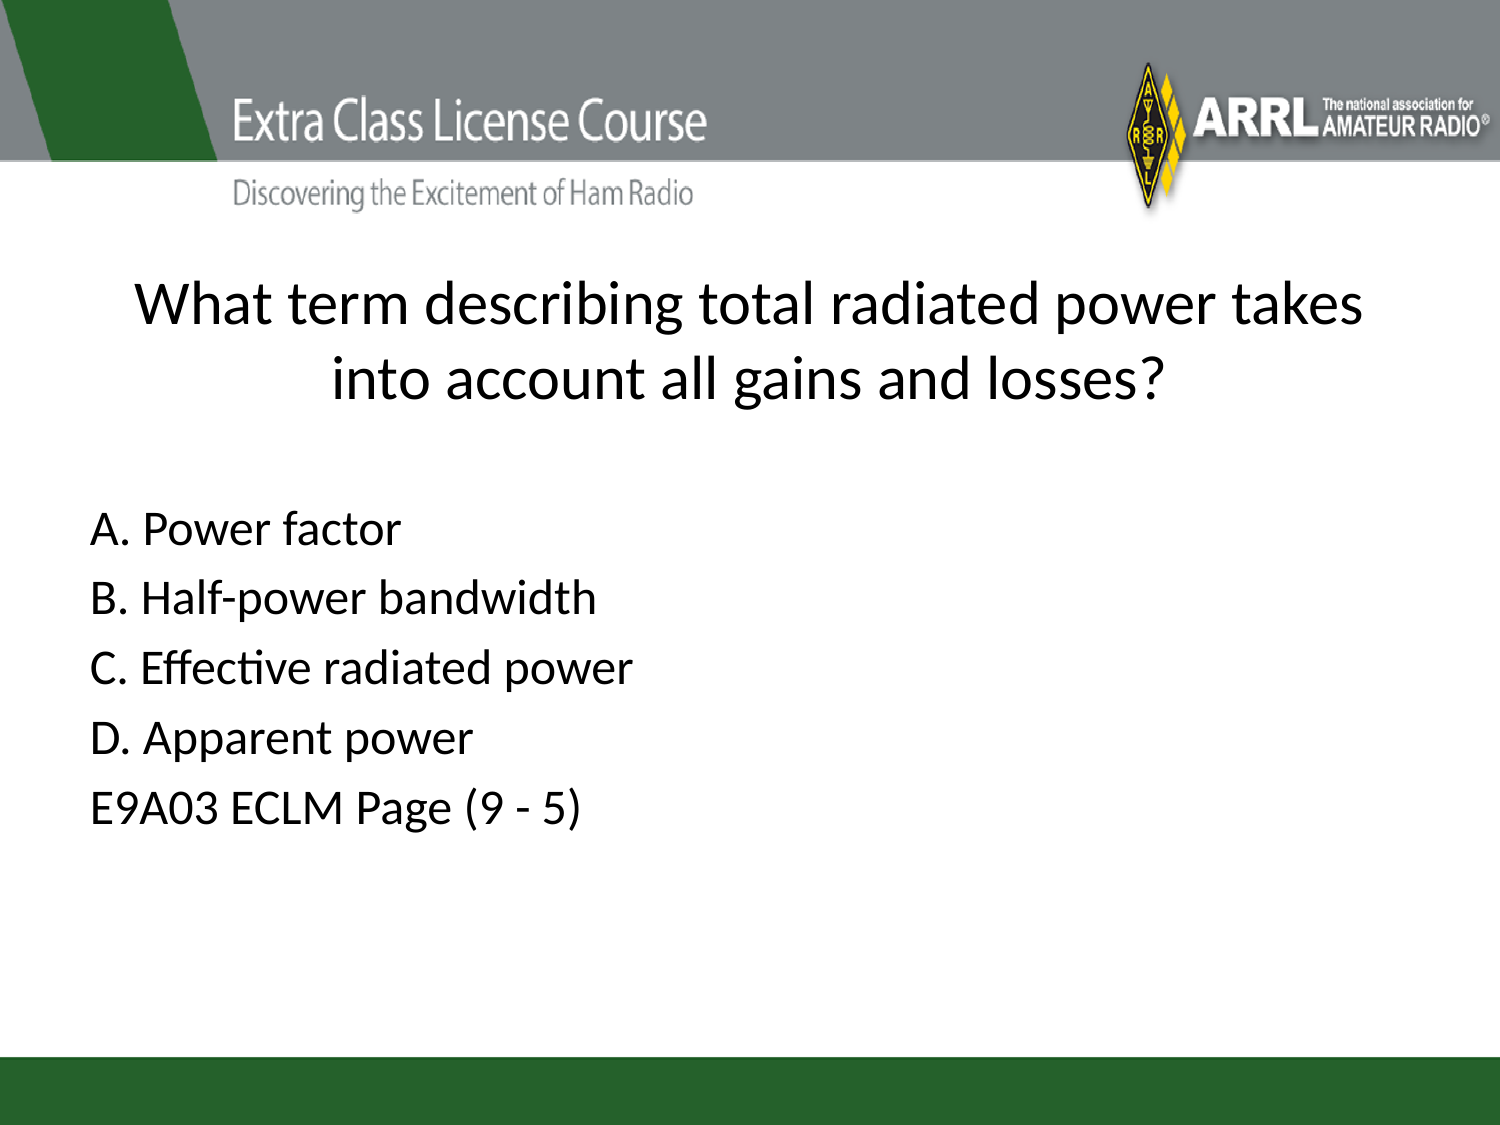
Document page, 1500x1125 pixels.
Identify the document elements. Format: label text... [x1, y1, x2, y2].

list A. Power factor B. Half-power bandwidth C. Effective radiated power D. Apparent power E9A03 ECLM Page (9 - 5) [75, 487, 1425, 1005]
picture [0, 0, 1500, 1125]
title What term describing total radiated power takes into account all gains and losses? [75, 254, 1425, 435]
